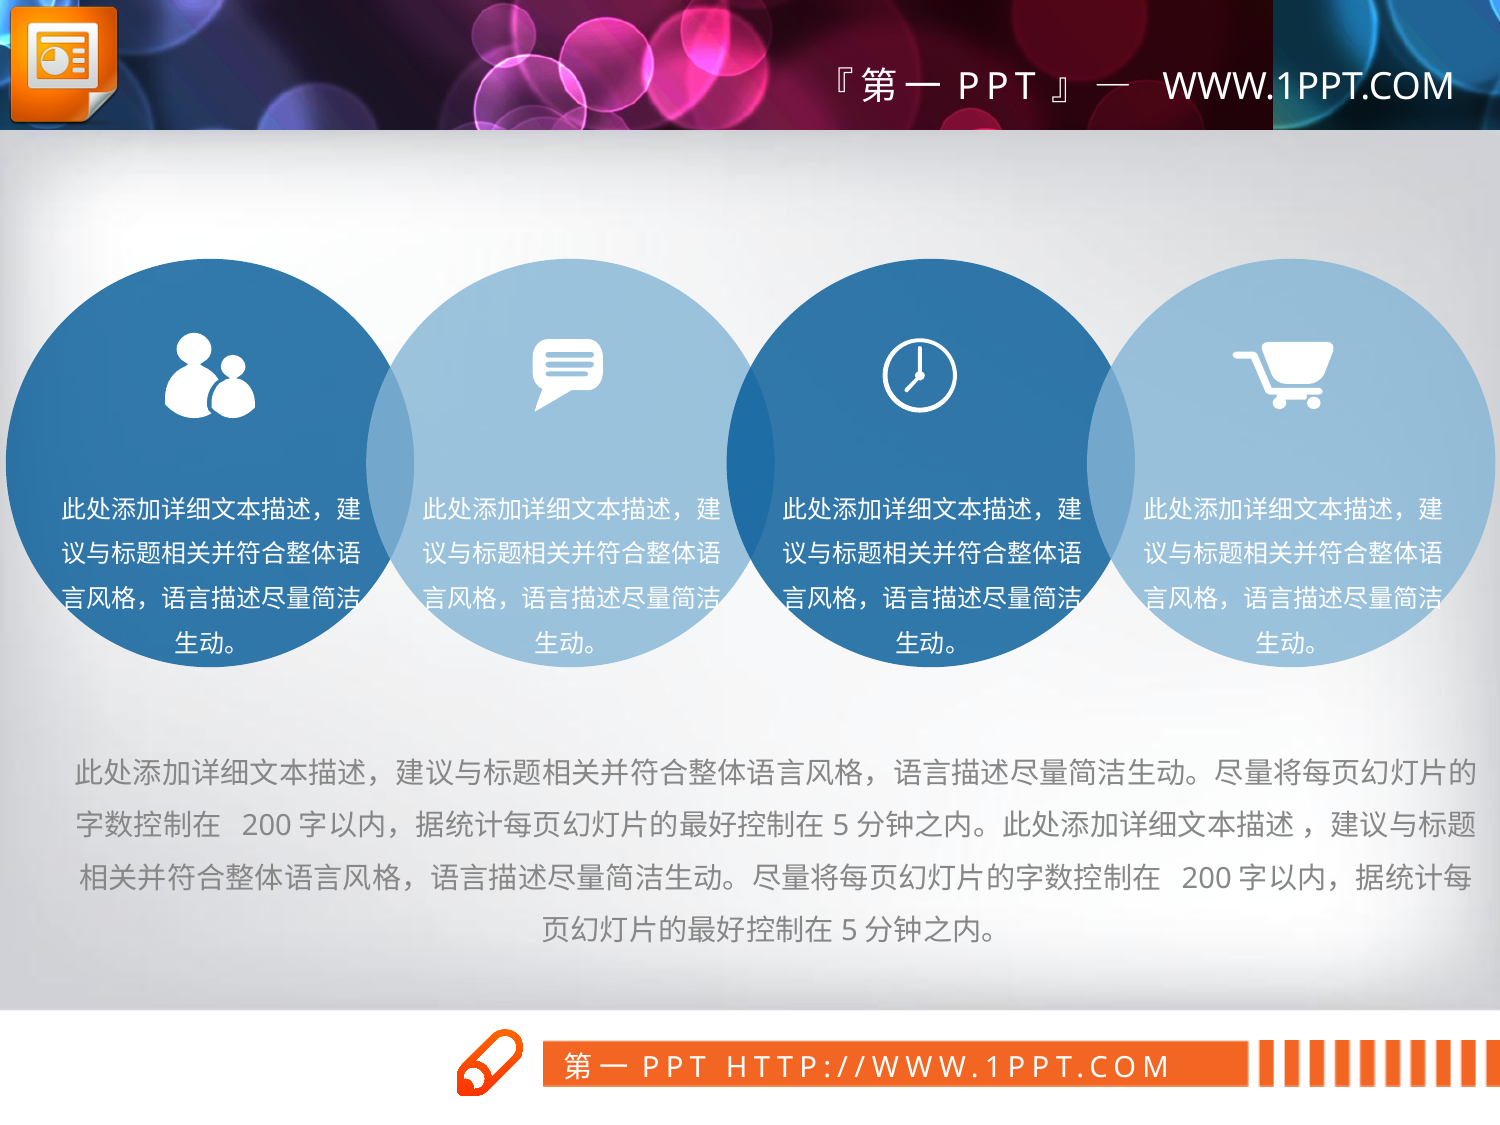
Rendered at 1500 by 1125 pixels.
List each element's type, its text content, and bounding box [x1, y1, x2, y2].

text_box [5, 258, 364, 668]
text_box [365, 258, 725, 668]
text_box 此处添加详细文本描述，建议与标题相关并符合整体语言风格，语言描述尽量简洁生动。尽量将每页幻灯片的字数控制在 200字以内，据统计每页幻灯片的最好控制在5分钟之内。此处添加详细文本描述 ，建议与标题相关并符合整体语言风格，语言描述尽量简洁生动。尽量将每页幻灯片的字数控制在 200字以内，据统计每页幻灯片的最好控制在5分钟之内。 [72, 736, 1480, 882]
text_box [1086, 258, 1496, 668]
picture [0, 0, 1500, 1012]
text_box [726, 258, 1085, 668]
picture [543, 1040, 1500, 1087]
